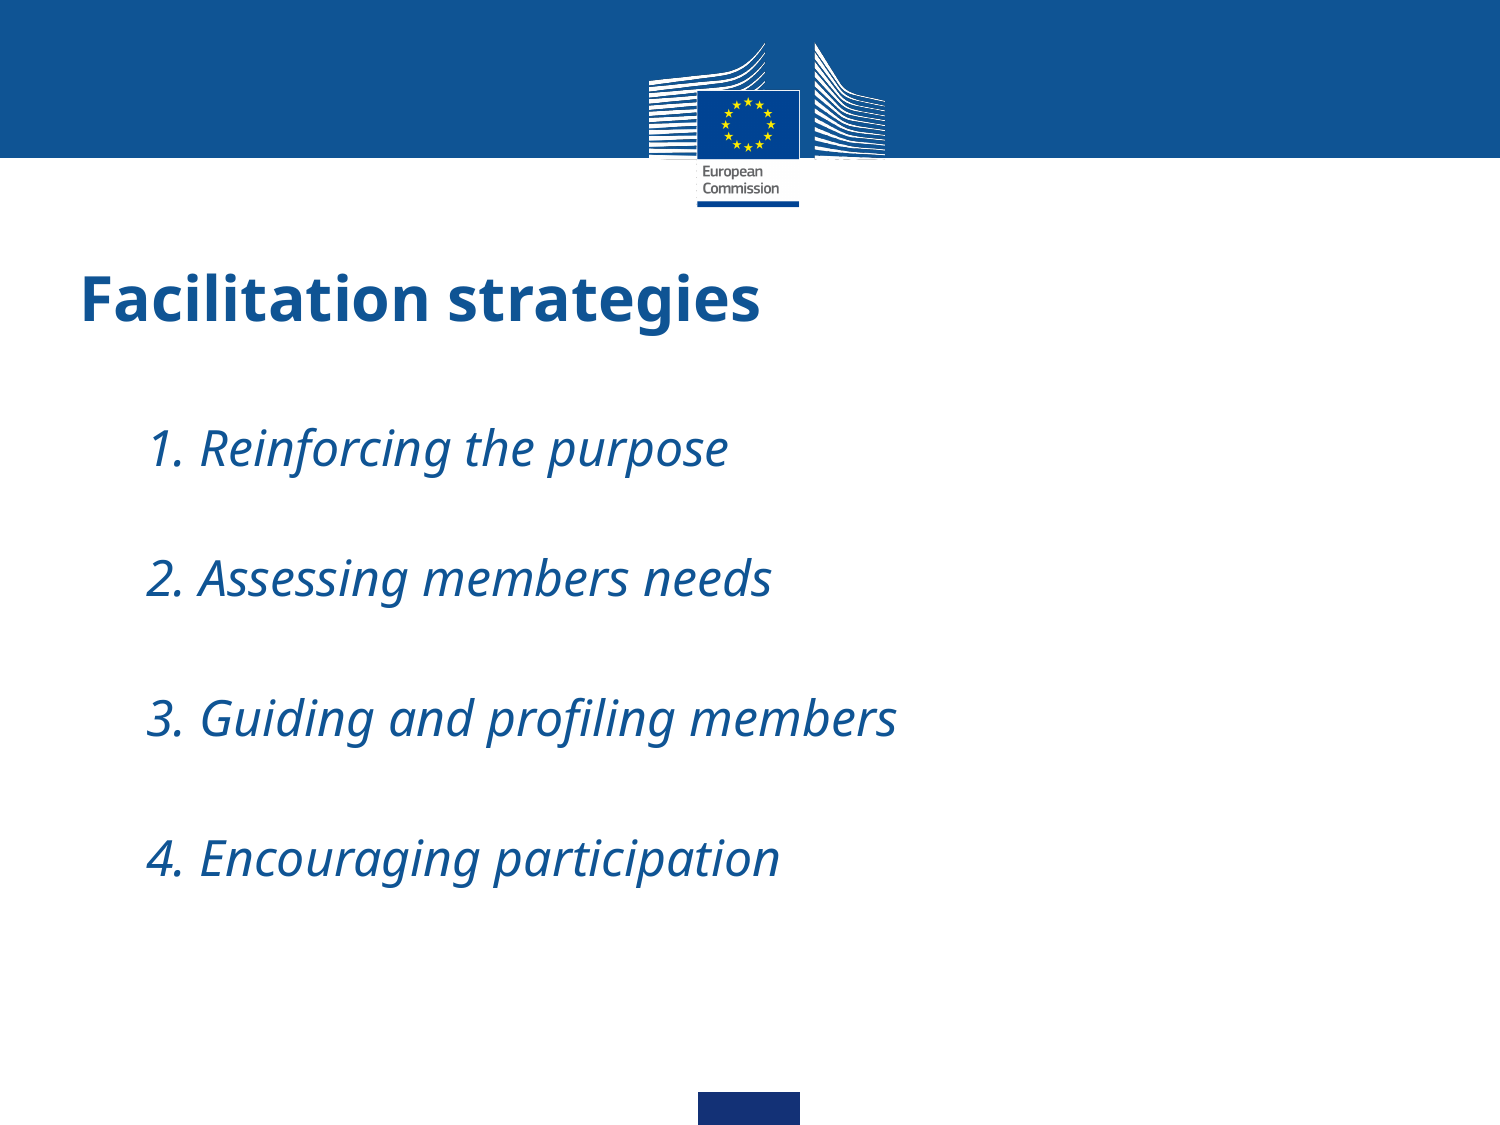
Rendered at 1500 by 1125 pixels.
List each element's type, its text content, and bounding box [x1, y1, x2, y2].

list 1. Reinforcing the purpose 2. Assessing members needs 3. Guiding and profiling members 4. Encouraging participation [75, 408, 1425, 988]
picture [649, 42, 885, 208]
title Facilitation strategies [64, 219, 1415, 374]
